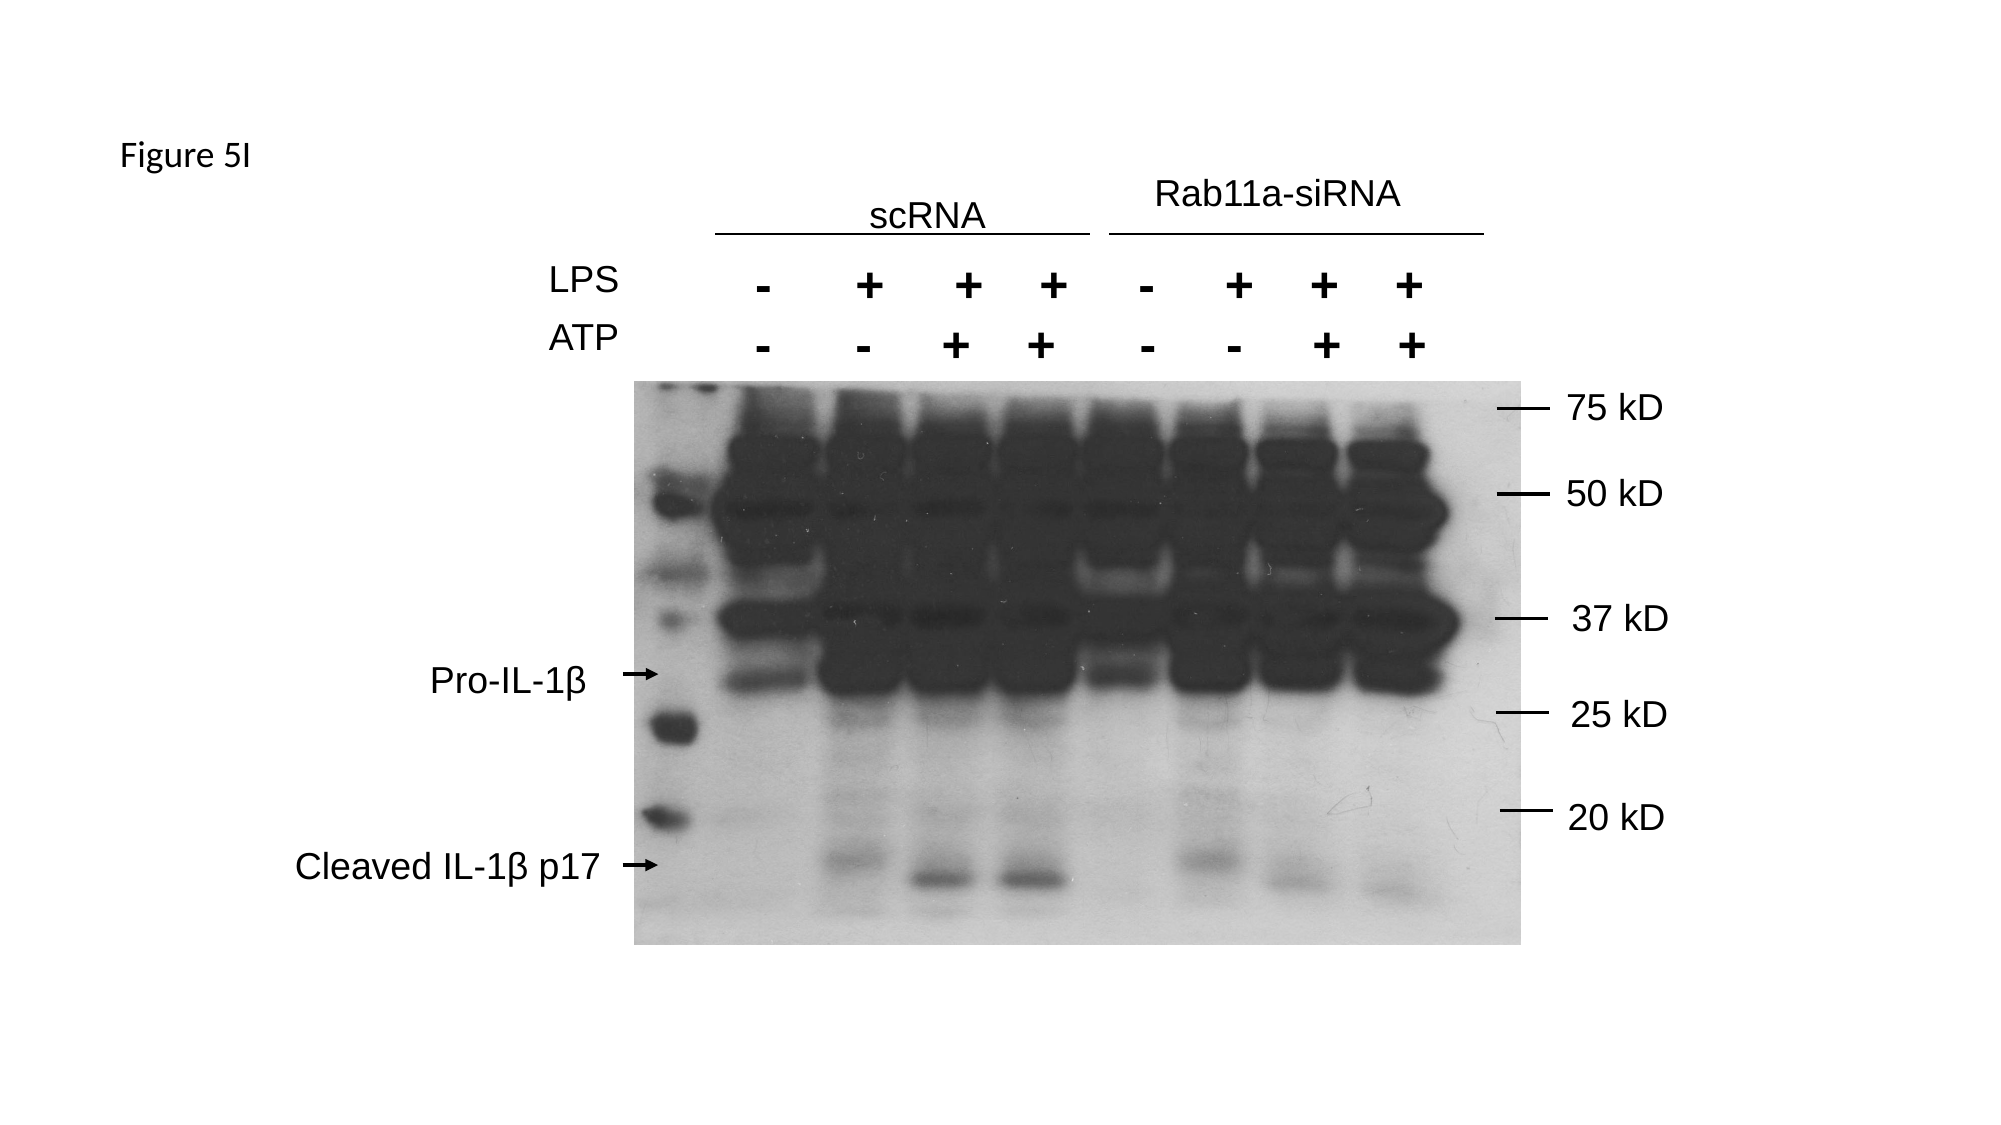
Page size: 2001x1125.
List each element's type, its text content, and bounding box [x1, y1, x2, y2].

text_box Cleaved IL-1β p17 [269, 834, 617, 895]
text_box 75 kD [1551, 375, 1741, 436]
picture [634, 381, 1521, 945]
text_box - + + + - + + + [740, 245, 1466, 320]
text_box 20 kD [1552, 785, 1743, 846]
text_box scRNA [740, 183, 1116, 244]
text_box Rab11a-siRNA [1090, 161, 1466, 222]
text_box LPS [396, 247, 740, 305]
text_box Pro-IL-1β [415, 649, 602, 709]
text_box - - + + - - + + [739, 305, 1465, 381]
text_box 25 kD [1555, 683, 1746, 743]
text_box 37 kD [1556, 586, 1747, 647]
text_box ATP [396, 305, 739, 366]
text_box 50 kD [1551, 461, 1741, 522]
text_box Figure 5I [105, 122, 267, 183]
